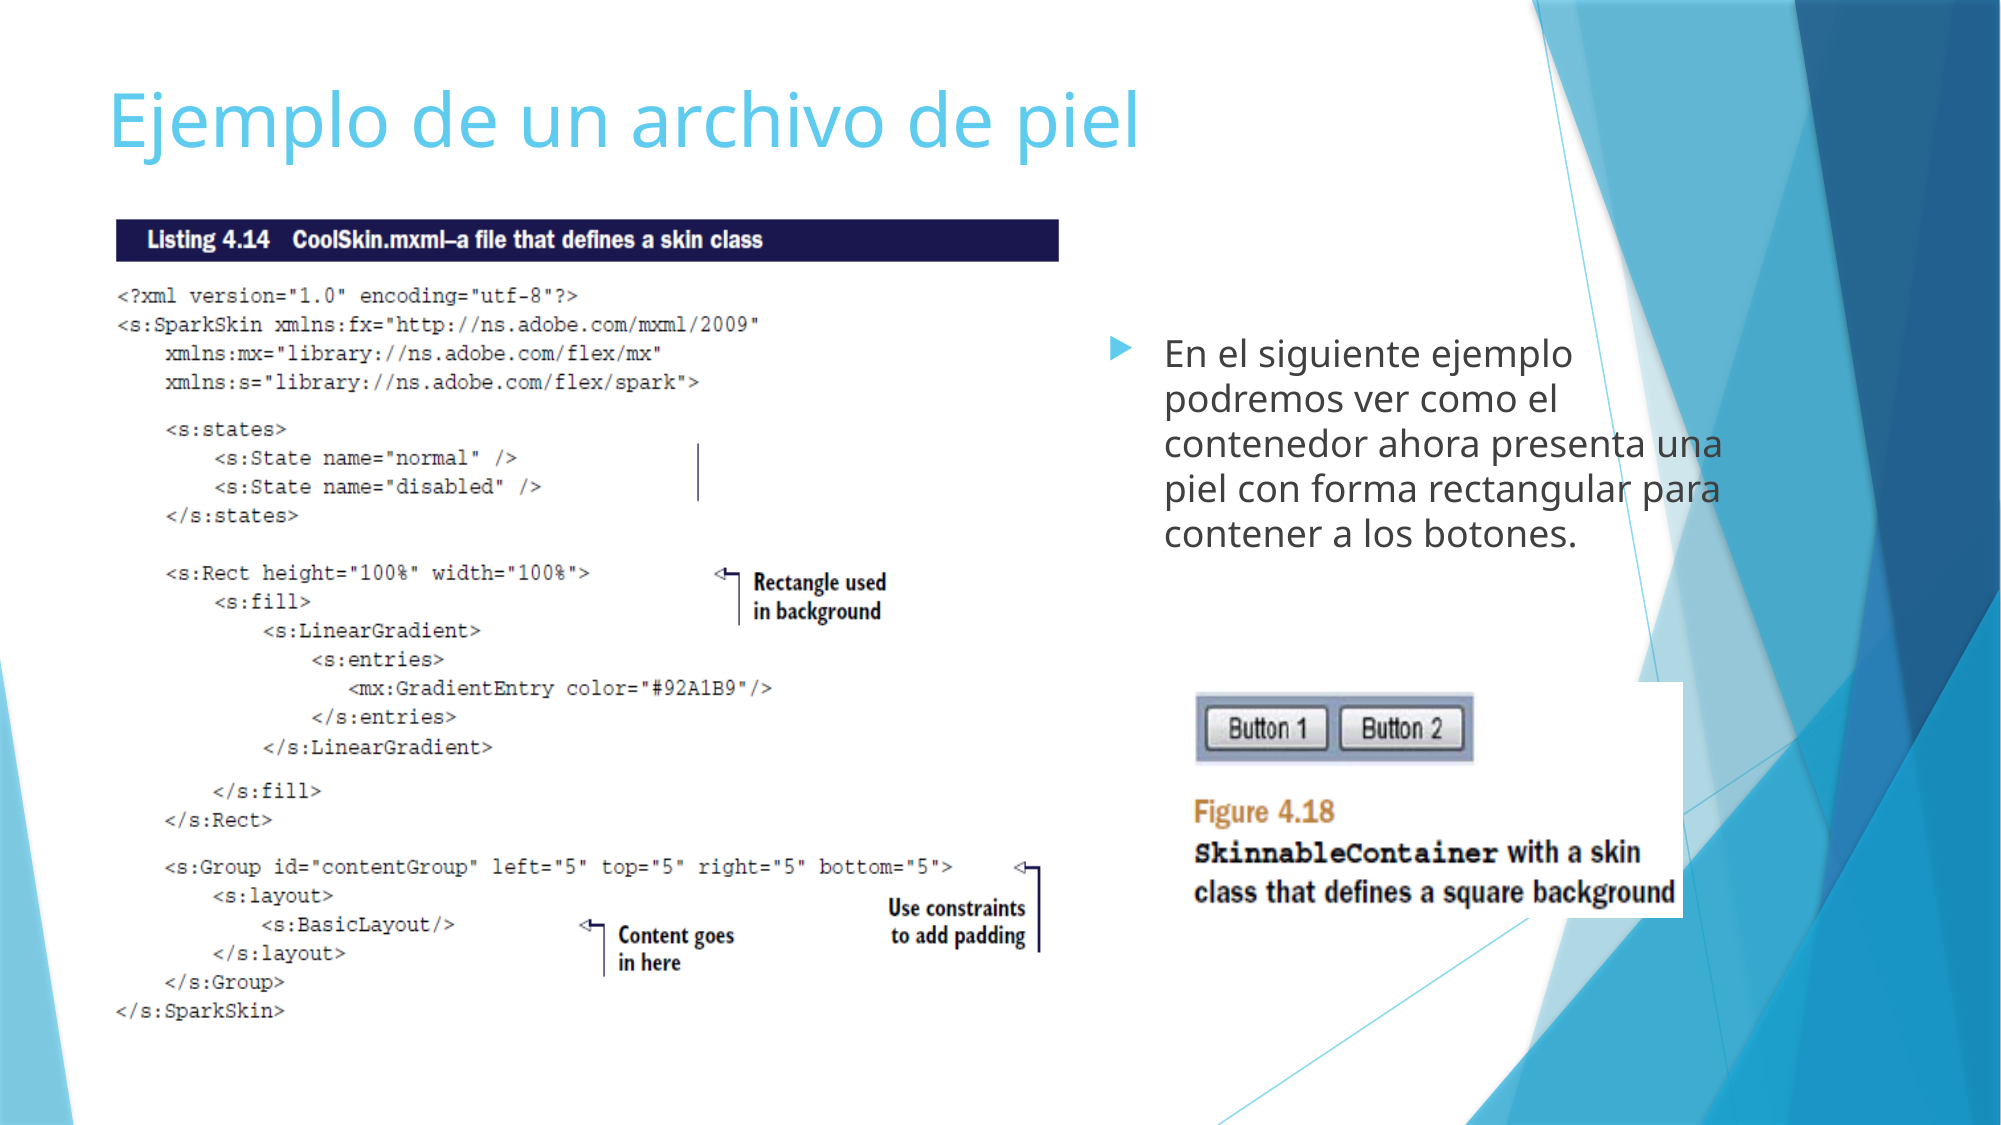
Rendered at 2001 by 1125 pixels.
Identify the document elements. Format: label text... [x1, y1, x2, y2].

picture [1188, 682, 1683, 919]
list En el siguiente ejemplo podremos ver como el contenedor ahora presenta una piel con forma rectangular para contener a los botones. [1092, 322, 1779, 960]
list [110, 214, 1064, 1034]
title Ejemplo de un archivo de piel [92, 64, 1664, 282]
